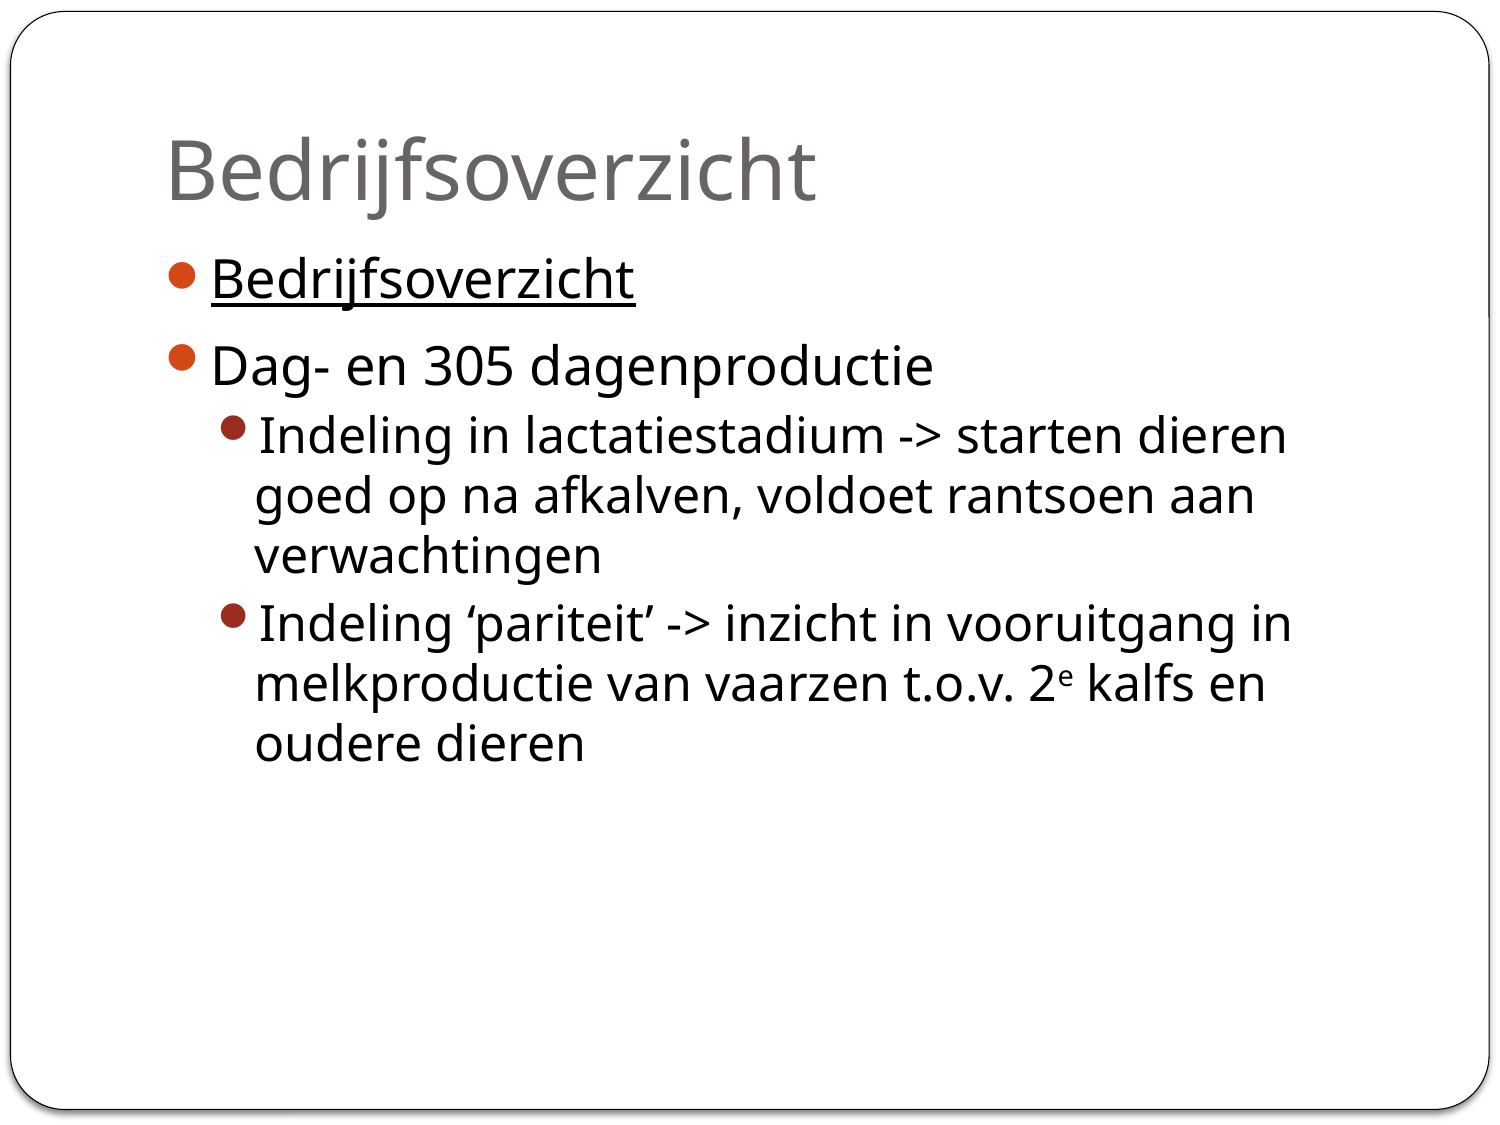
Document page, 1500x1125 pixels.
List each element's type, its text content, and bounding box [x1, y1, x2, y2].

list Bedrijfsoverzicht Dag- en 305 dagenproductie Indeling in lactatiestadium -> starten dieren goed op na afkalven, voldoet rantsoen aan verwachtingen Indeling ‘pariteit’ -> inzicht in vooruitgang in melkproductie van vaarzen t.o.v. 2e kalfs en oudere dieren [150, 237, 1425, 988]
title Bedrijfsoverzicht [150, 45, 1425, 233]
